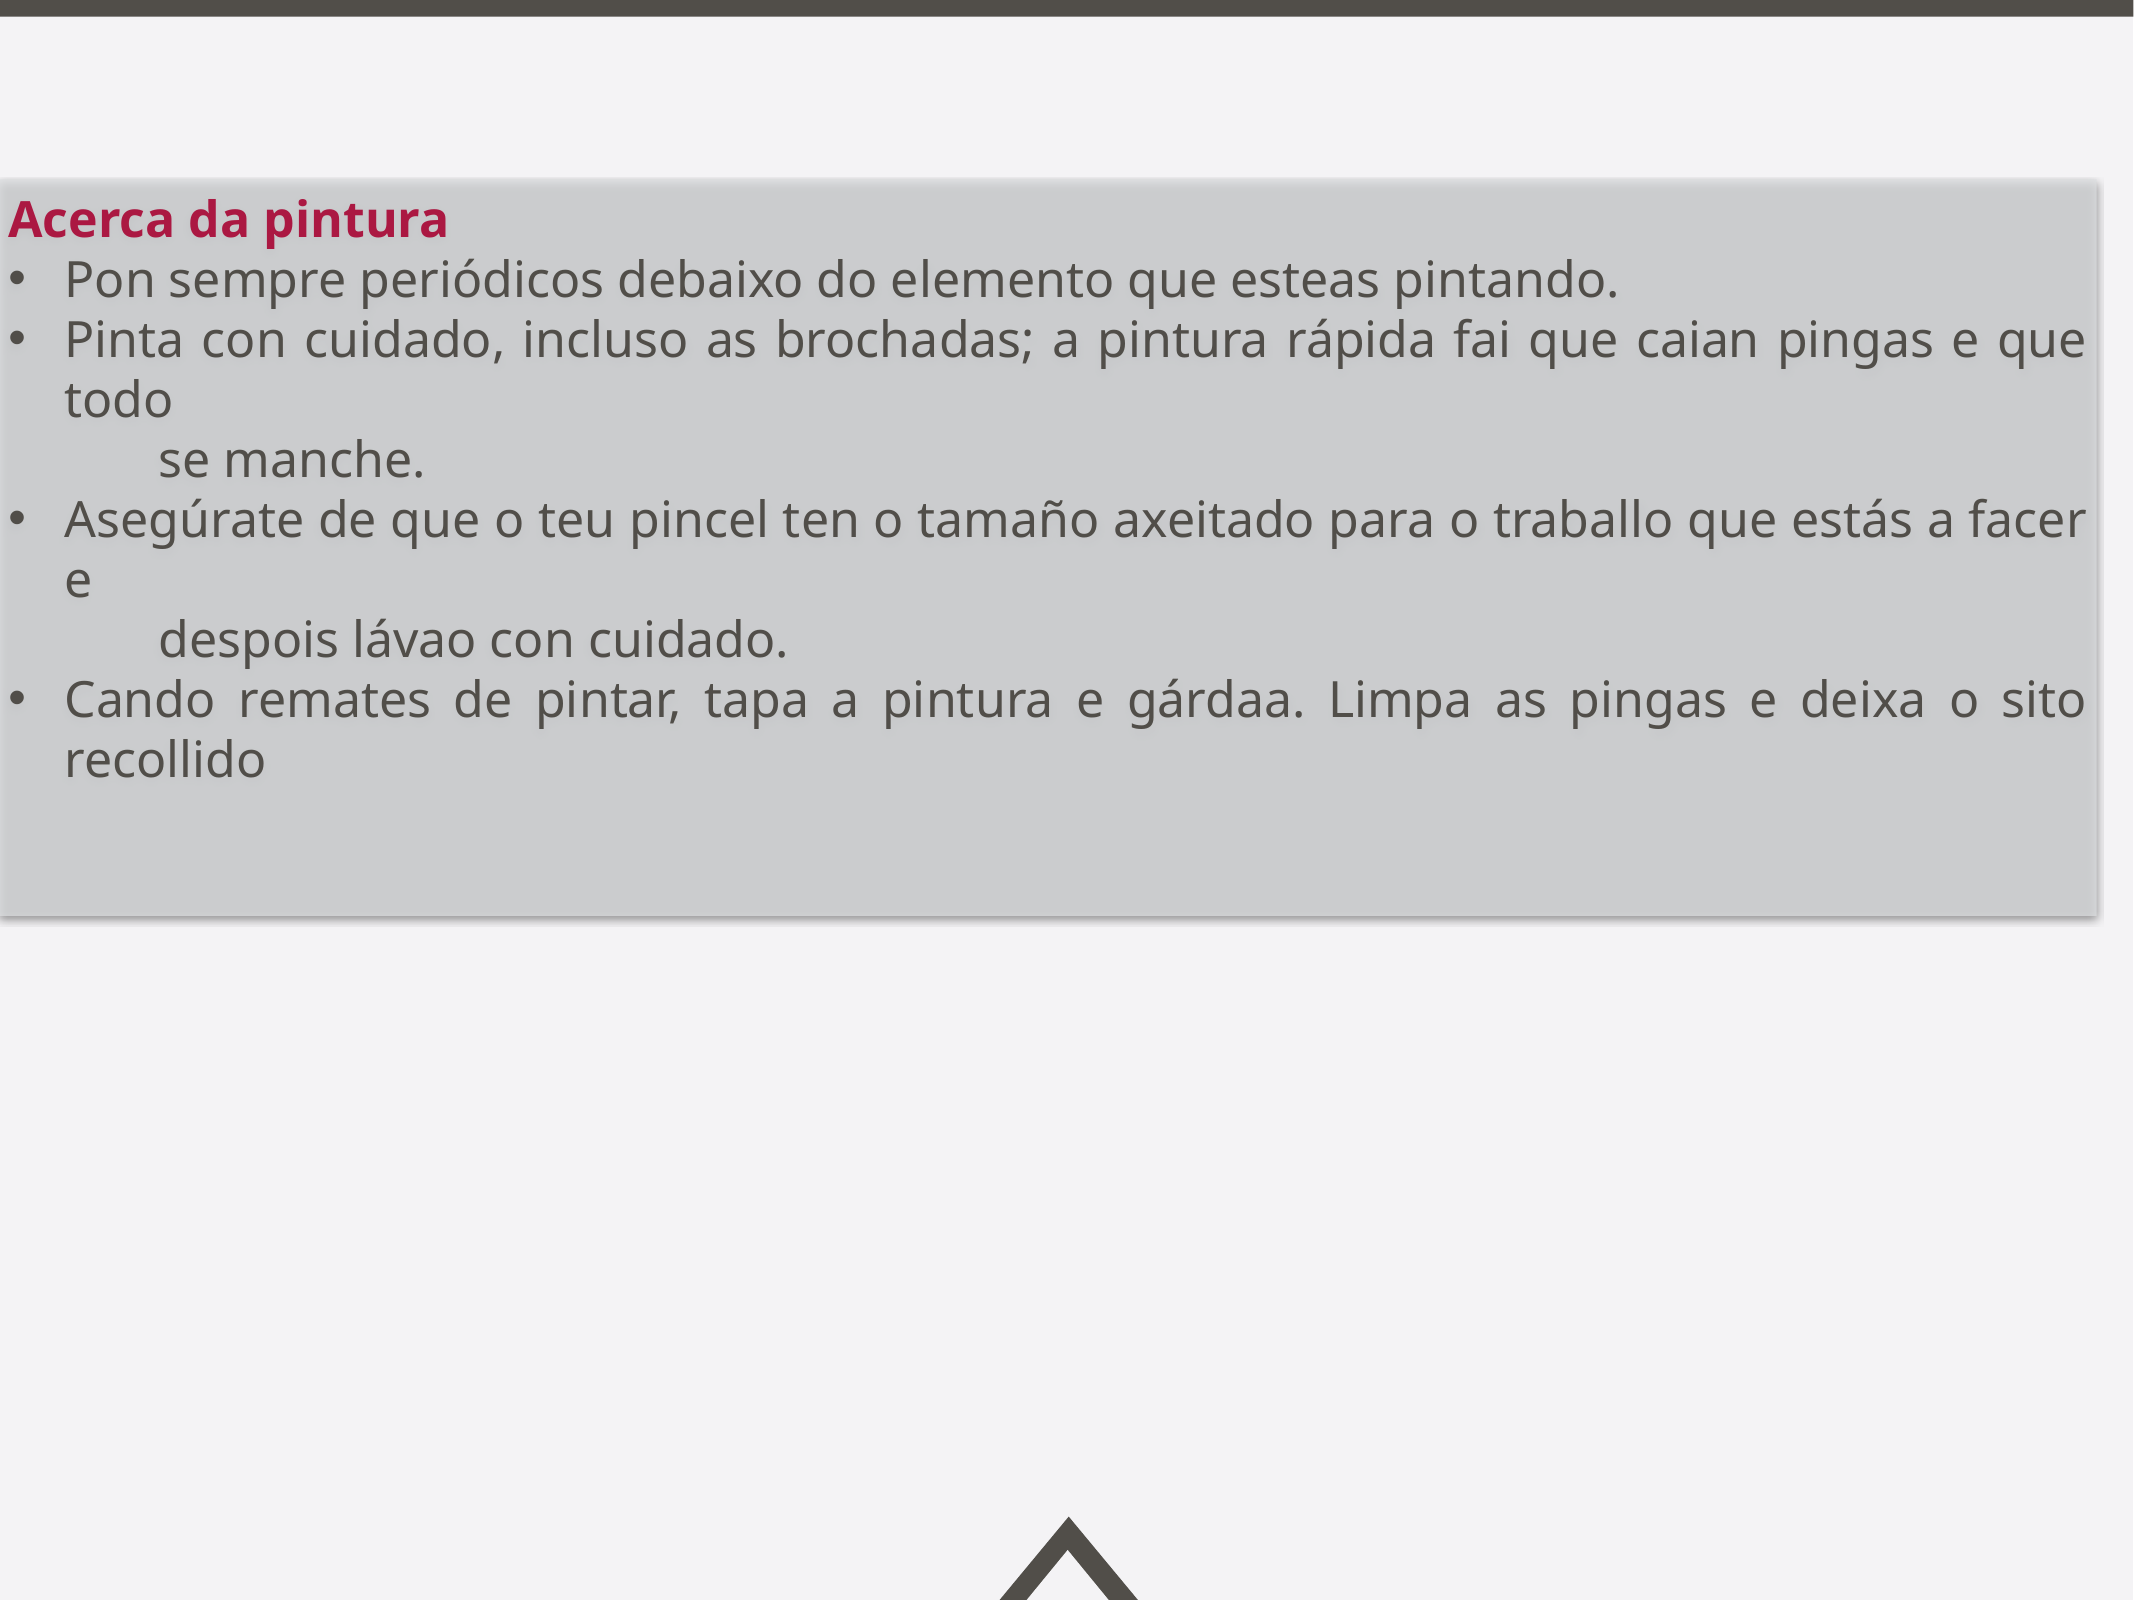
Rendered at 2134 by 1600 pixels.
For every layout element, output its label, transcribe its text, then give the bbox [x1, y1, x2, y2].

text_box Acerca da pintura Pon sempre periódicos debaixo do elemento que esteas pintando. Pinta con cuidado, incluso as brochadas; a pintura rápida fai que caian pingas e que todo se manche. Asegúrate de que o teu pincel ten o tamaño axeitado para o traballo que estás a facer e despois lávao con cuidado. Cando remates de pintar, tapa a pintura e gárdaa. Limpa as pingas e deixa o sito recollido [0, 179, 2097, 916]
